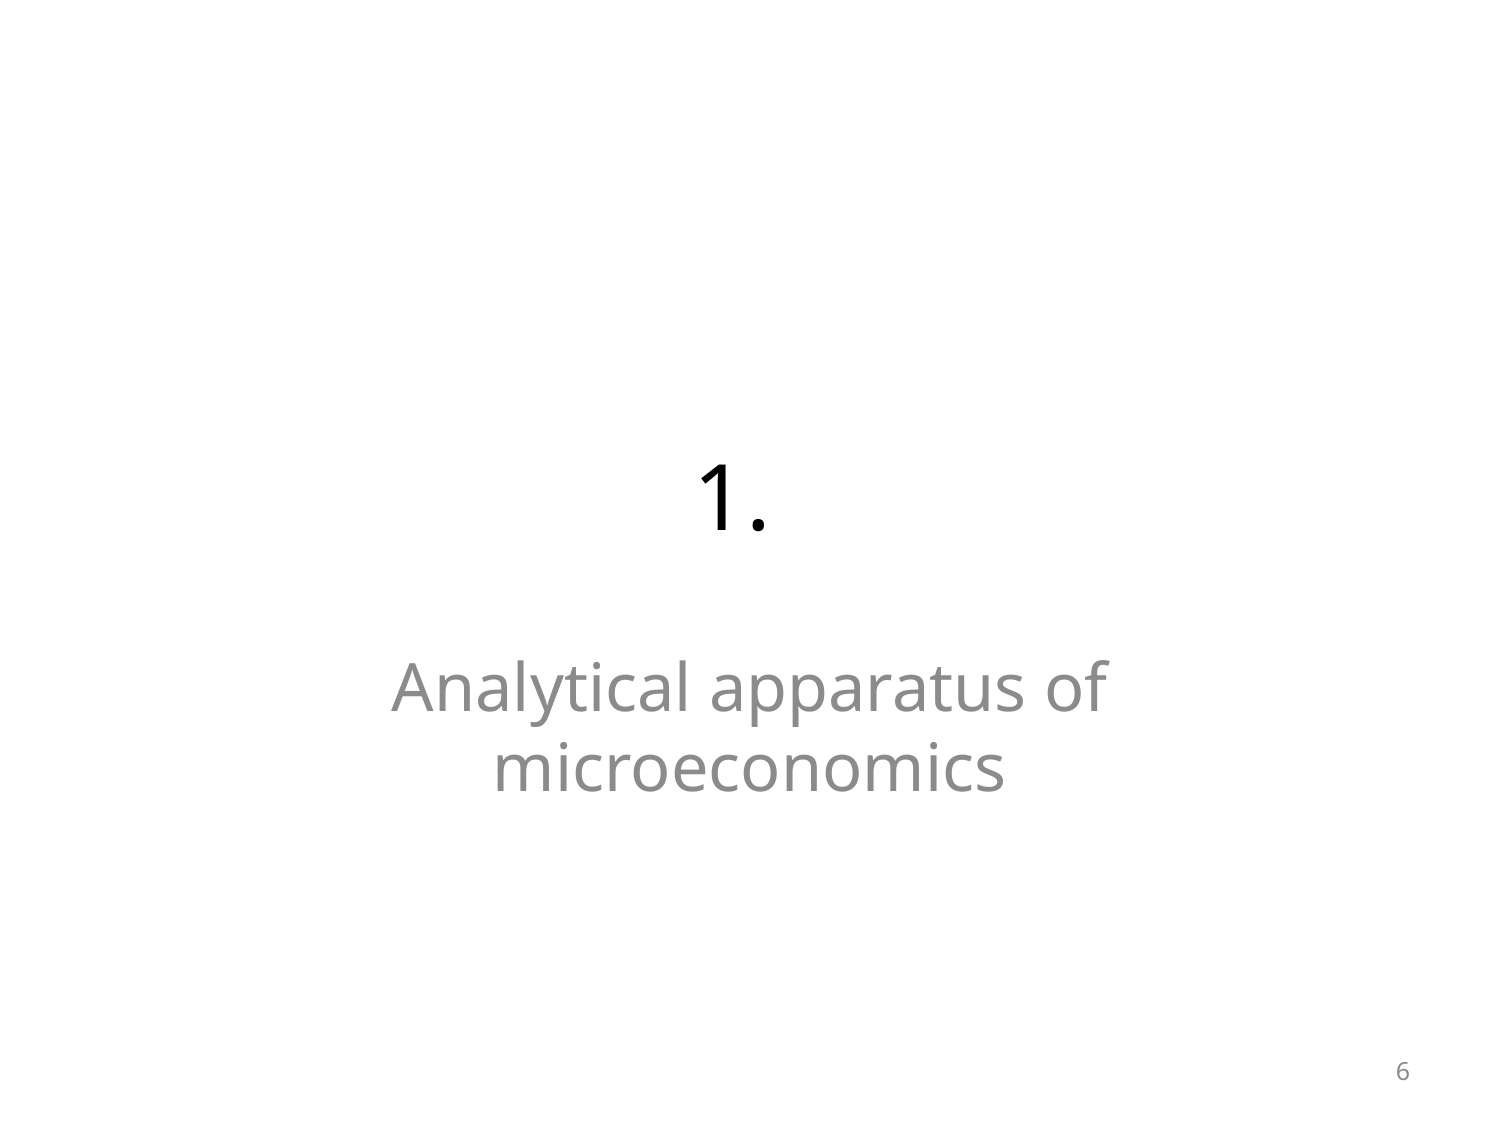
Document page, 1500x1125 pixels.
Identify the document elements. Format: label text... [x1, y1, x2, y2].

subtitle Analytical apparatus of microeconomics [225, 637, 1275, 925]
slide_number 6 [1074, 1042, 1425, 1103]
title 1. [112, 373, 1376, 615]
